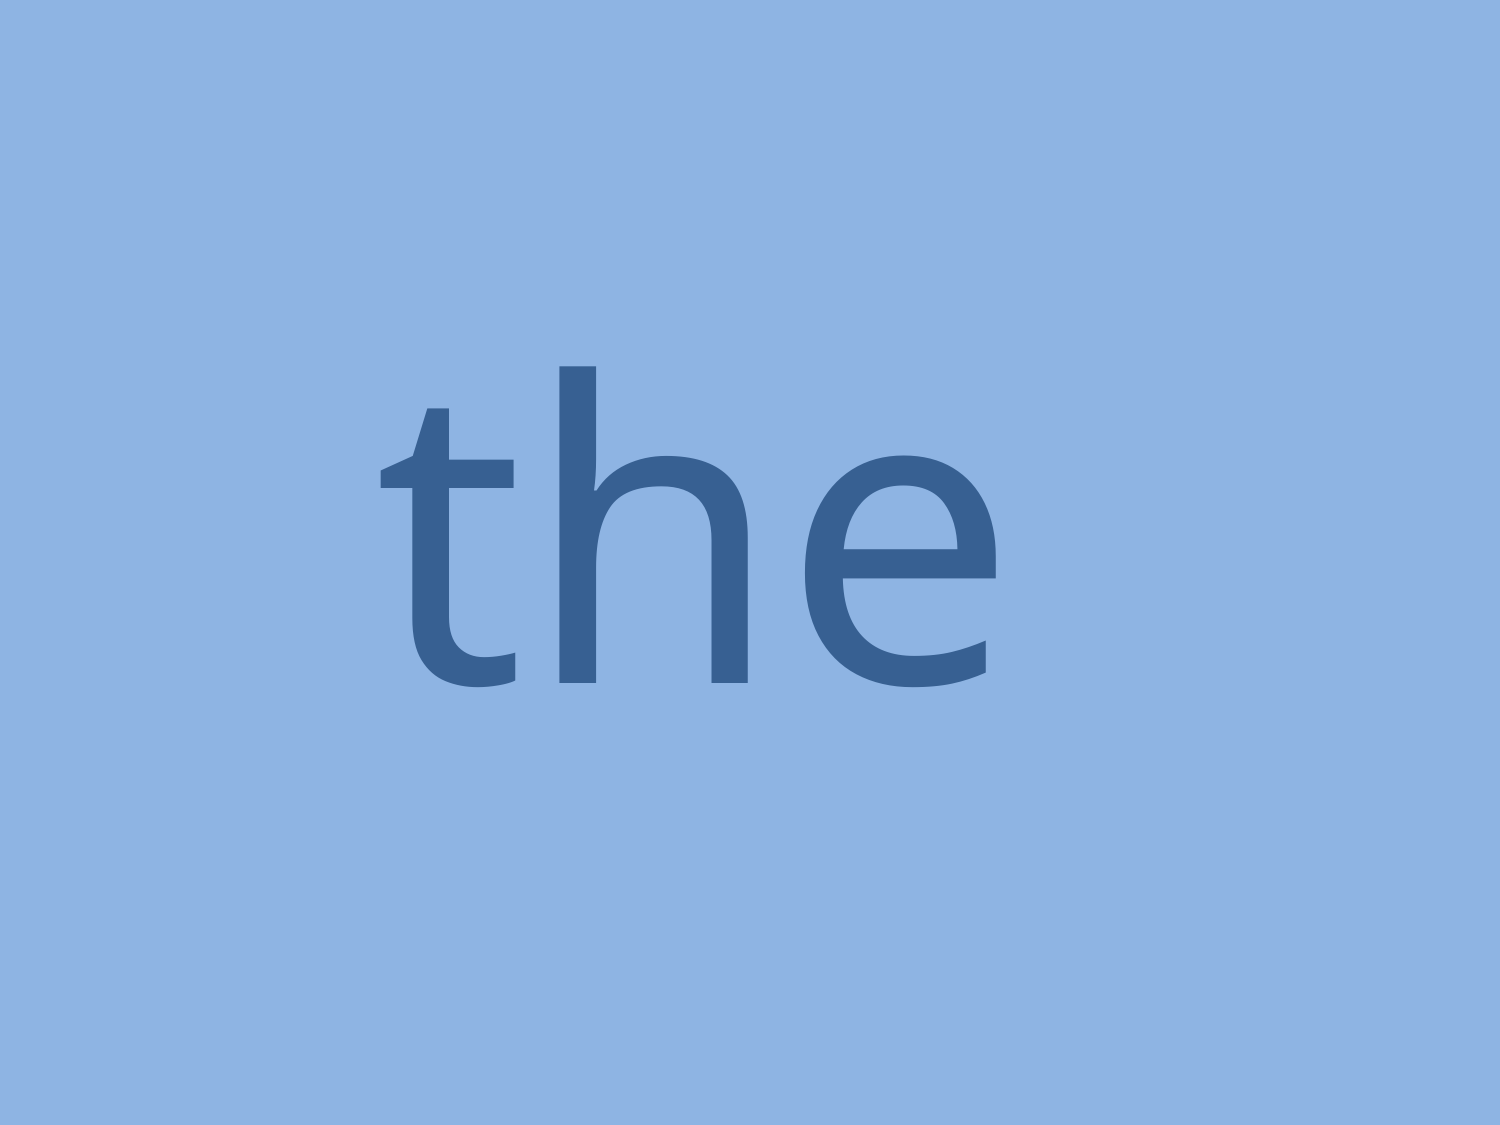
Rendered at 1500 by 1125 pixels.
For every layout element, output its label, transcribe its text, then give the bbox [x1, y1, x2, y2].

text_box the [41, 259, 1459, 775]
